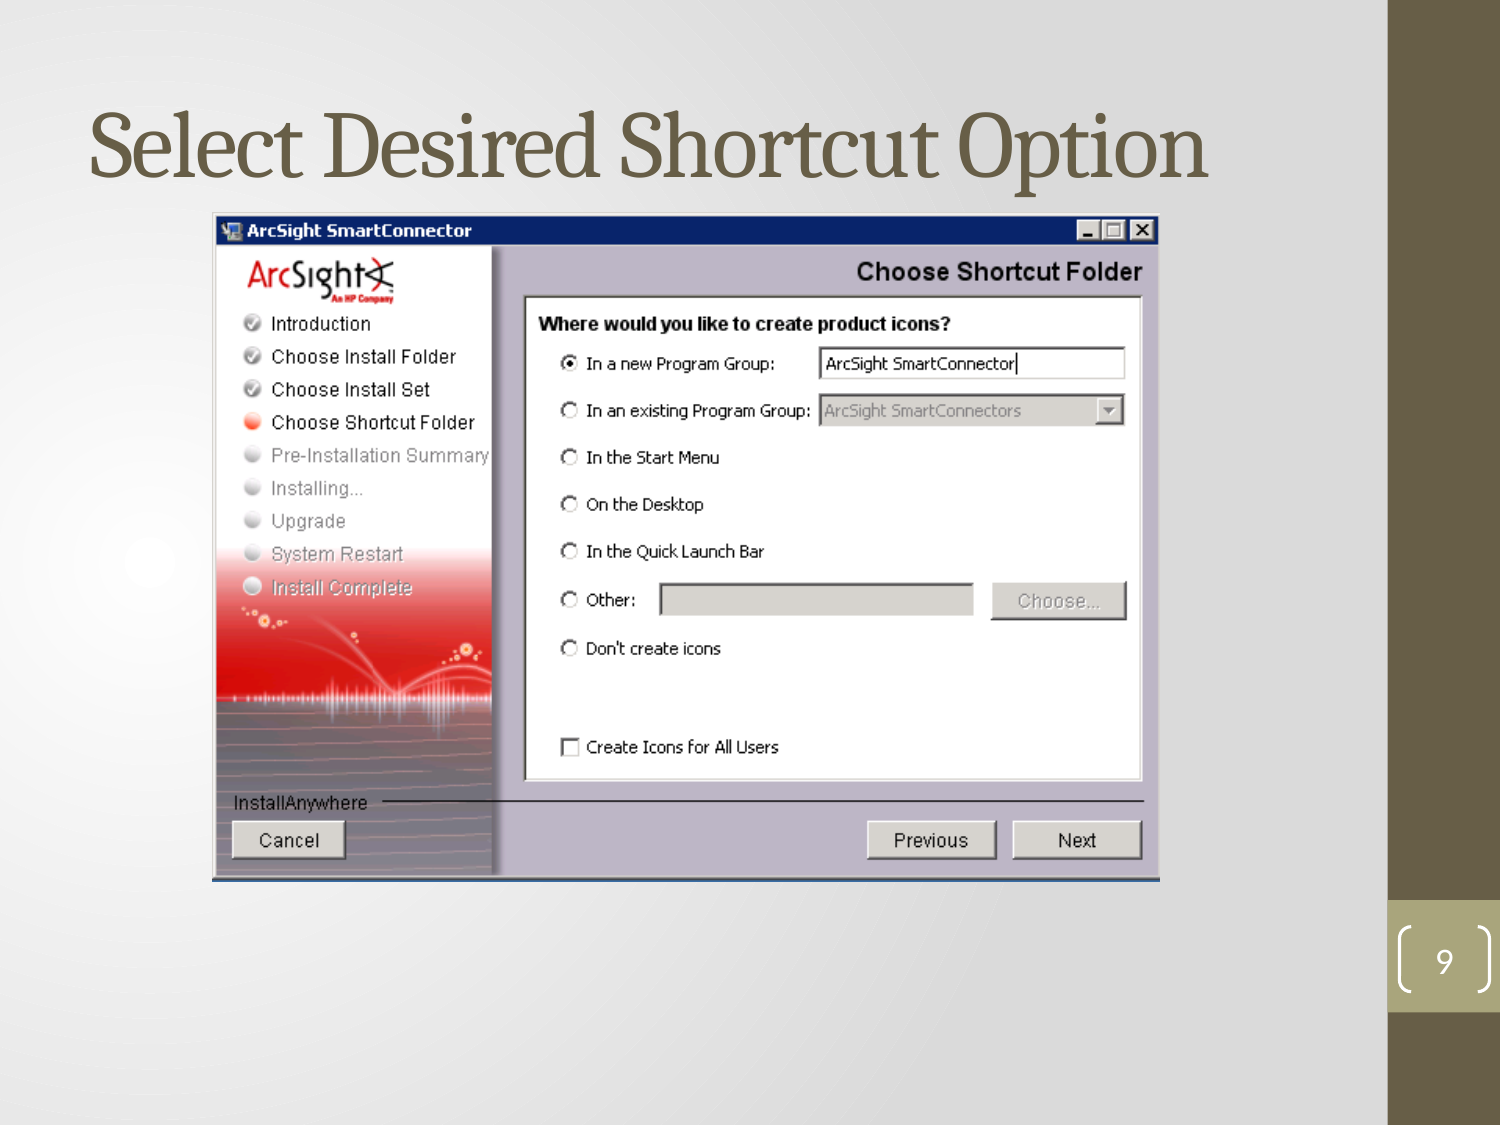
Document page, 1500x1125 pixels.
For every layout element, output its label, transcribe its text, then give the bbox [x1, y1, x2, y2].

title Select Desired Shortcut Option [75, 45, 1325, 233]
picture [211, 211, 1160, 882]
slide_number 9 [1397, 925, 1492, 994]
